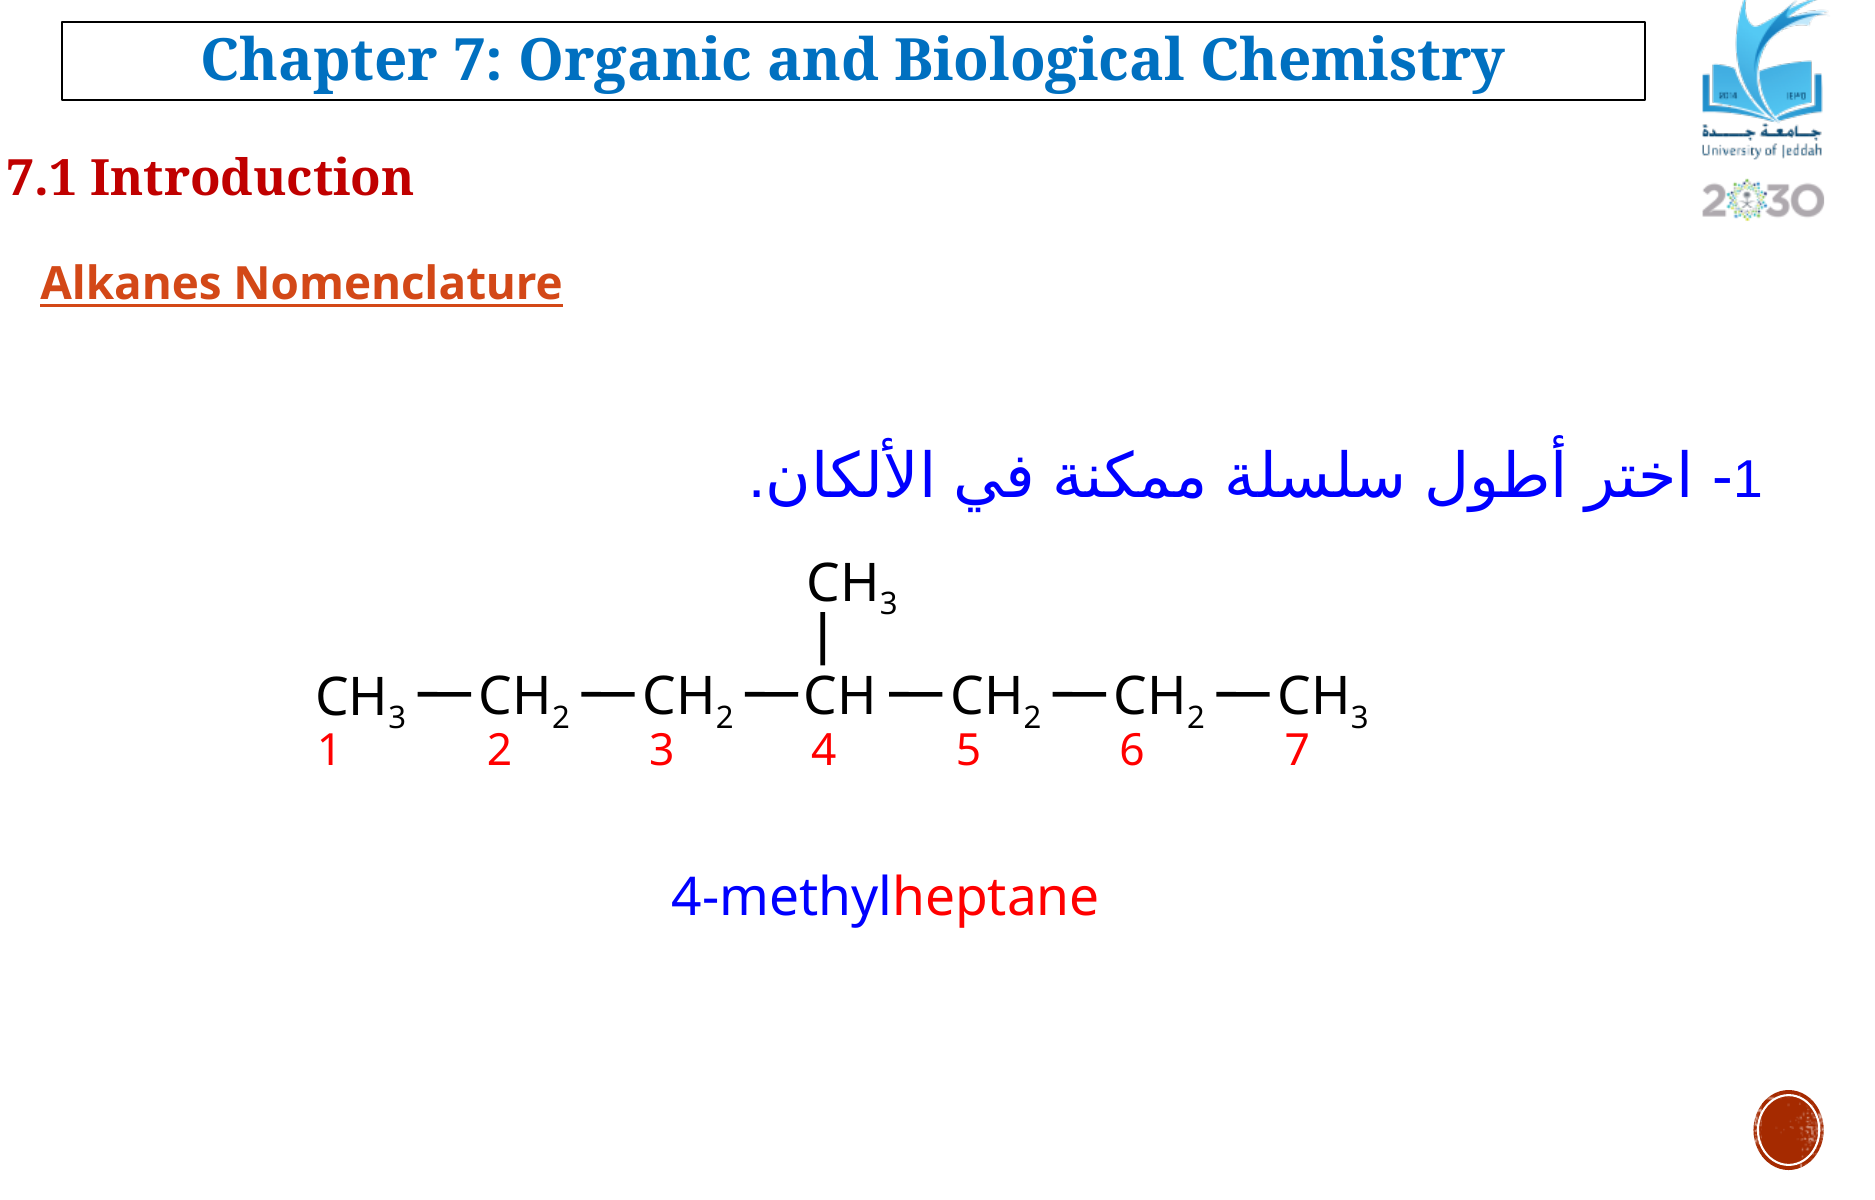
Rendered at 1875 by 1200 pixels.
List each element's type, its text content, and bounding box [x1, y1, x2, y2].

text_box 4-methylheptane [656, 854, 1115, 934]
text_box Alkanes Nomenclature [25, 246, 1160, 317]
text_box 1- اختر أطول سلسلة ممكنة في الألكان. [244, 427, 1778, 518]
text_box 7.1 Introduction [0, 138, 443, 214]
text_box 4 [796, 735, 852, 782]
text_box 2 [471, 735, 528, 782]
text_box 3 [634, 735, 690, 782]
text_box 6 [1104, 735, 1160, 782]
text_box 5 [940, 735, 997, 782]
text_box Chapter 7: Organic and Biological Chemistry [61, 21, 1646, 101]
picture [1681, 0, 1846, 227]
text_box 1 [302, 735, 358, 782]
text_box 7 [1269, 735, 1325, 782]
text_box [301, 544, 1385, 735]
